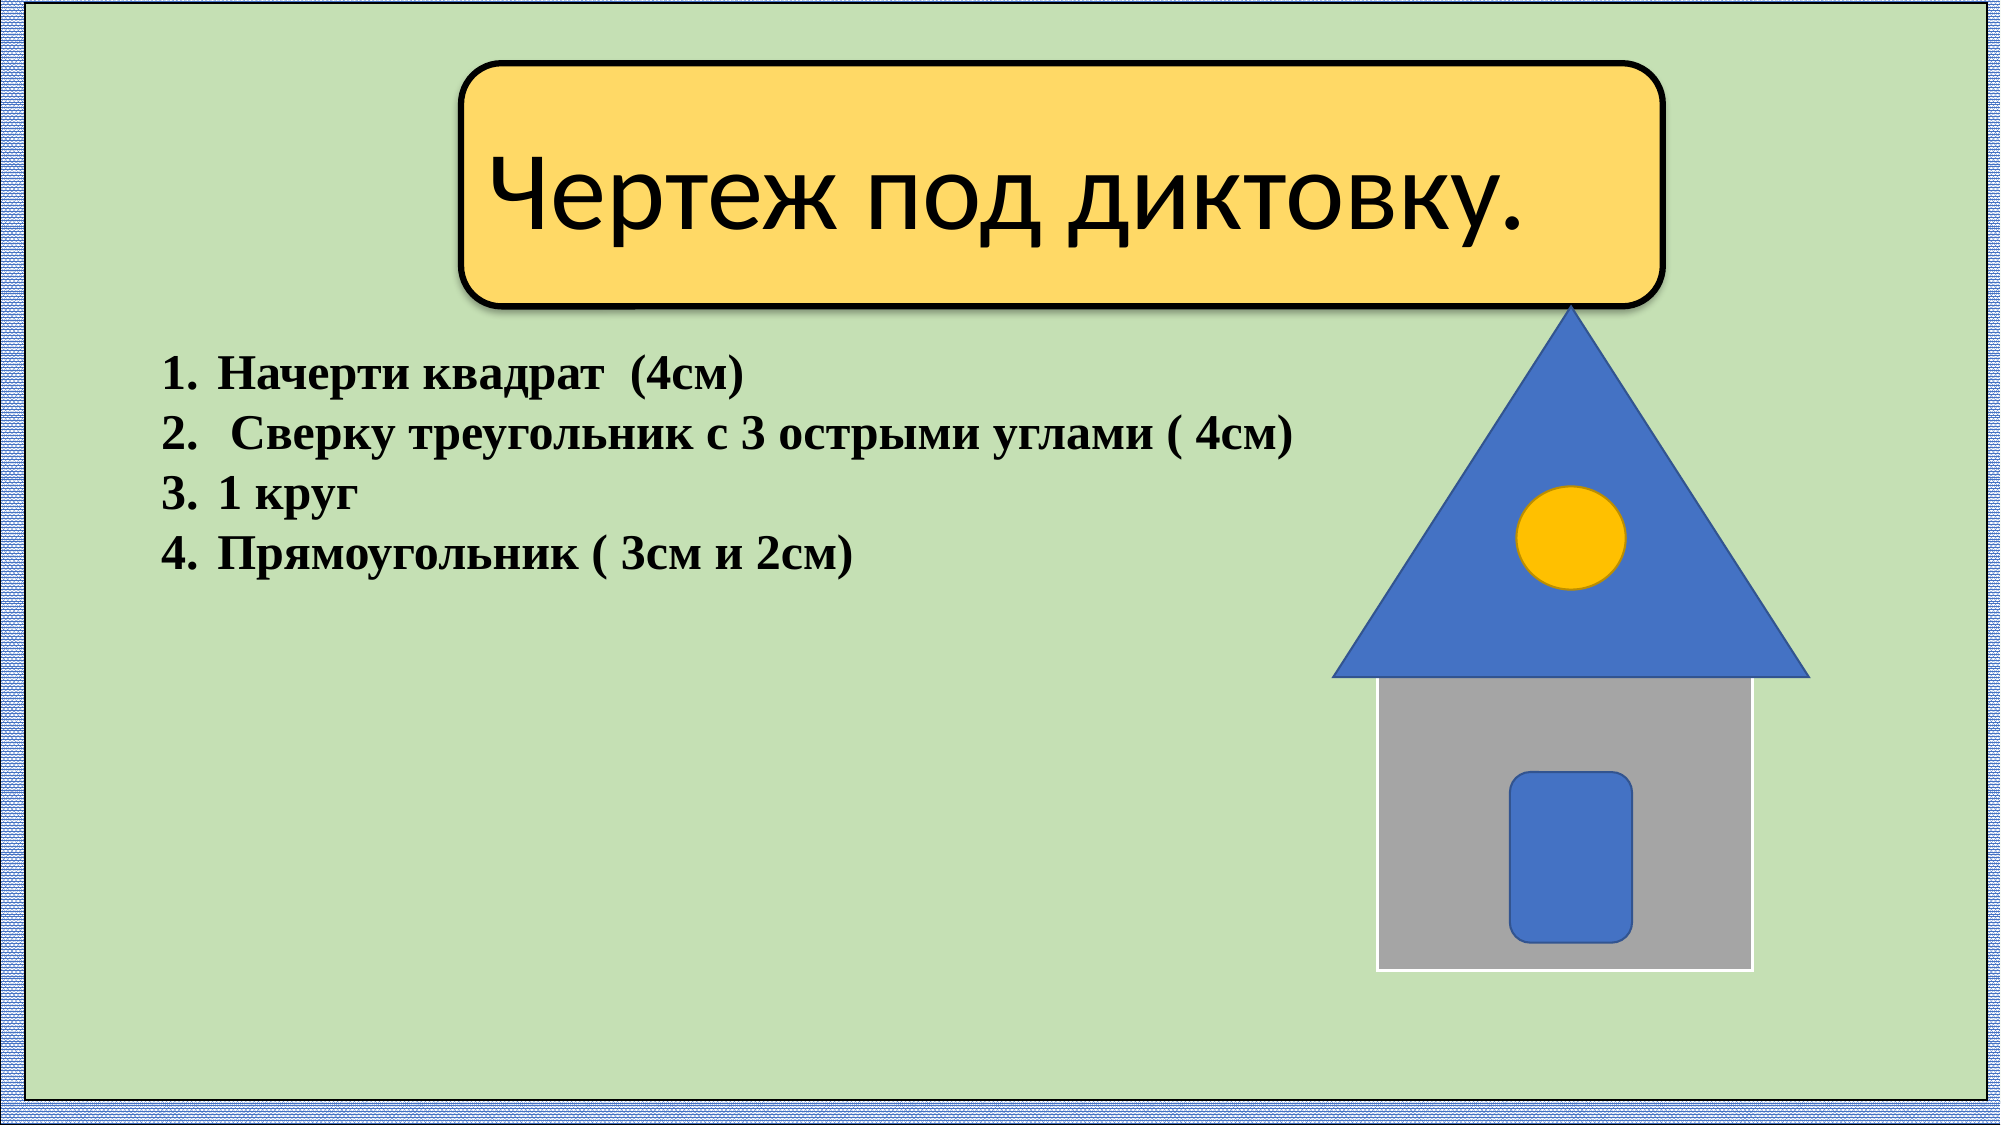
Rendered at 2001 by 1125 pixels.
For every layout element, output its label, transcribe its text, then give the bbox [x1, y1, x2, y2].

text_box [1515, 485, 1627, 591]
text_box Начерти квадрат (4см) Сверку треугольник с 3 острыми углами ( 4см) 1 круг Прямоугольник ( 3см и 2см) [146, 332, 1309, 587]
text_box [1508, 770, 1634, 944]
text_box [1376, 679, 1754, 972]
text_box Чертеж под диктовку. [460, 62, 1664, 308]
text_box [1331, 304, 1811, 679]
